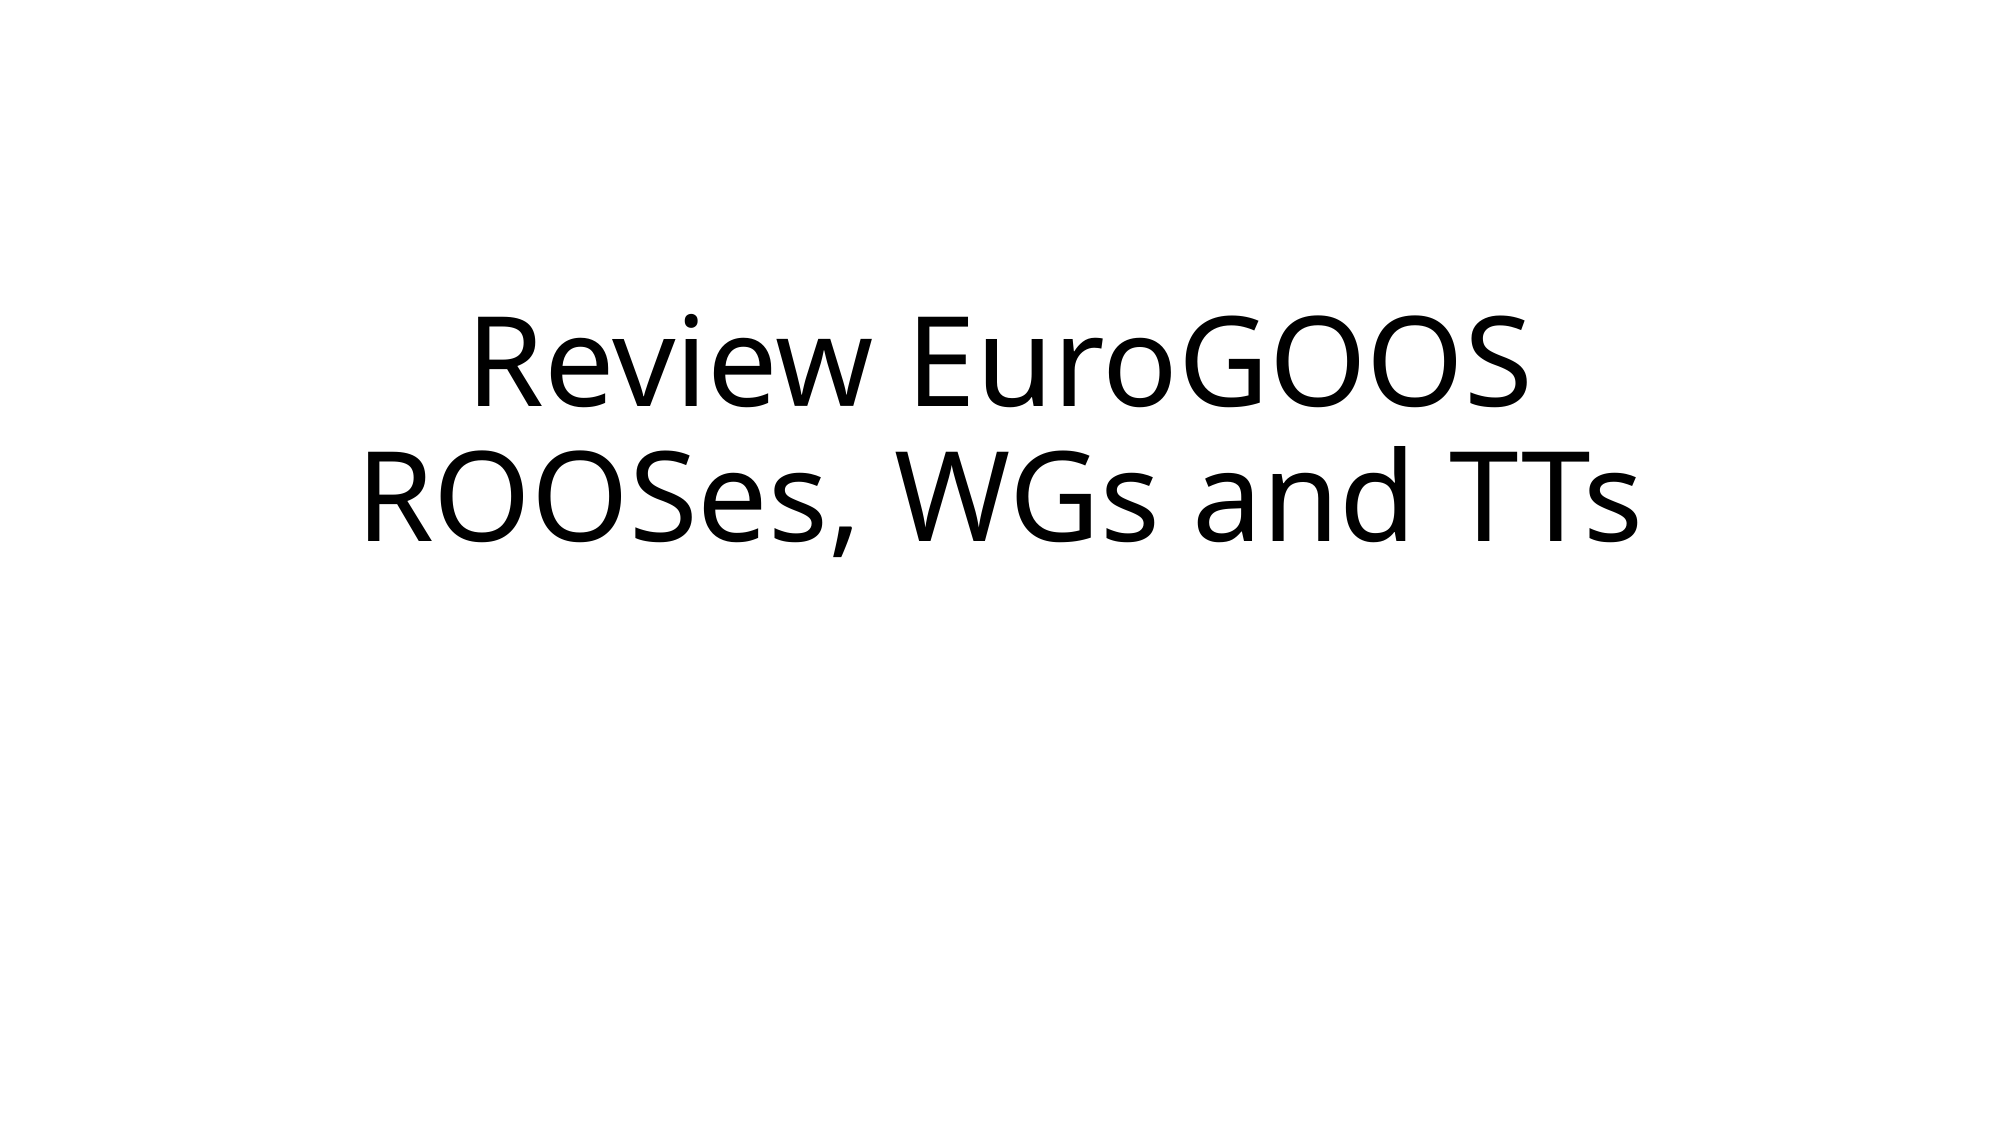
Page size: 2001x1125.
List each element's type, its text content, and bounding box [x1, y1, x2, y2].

title Review EuroGOOS ROOSes, WGs and TTs [249, 184, 1750, 576]
